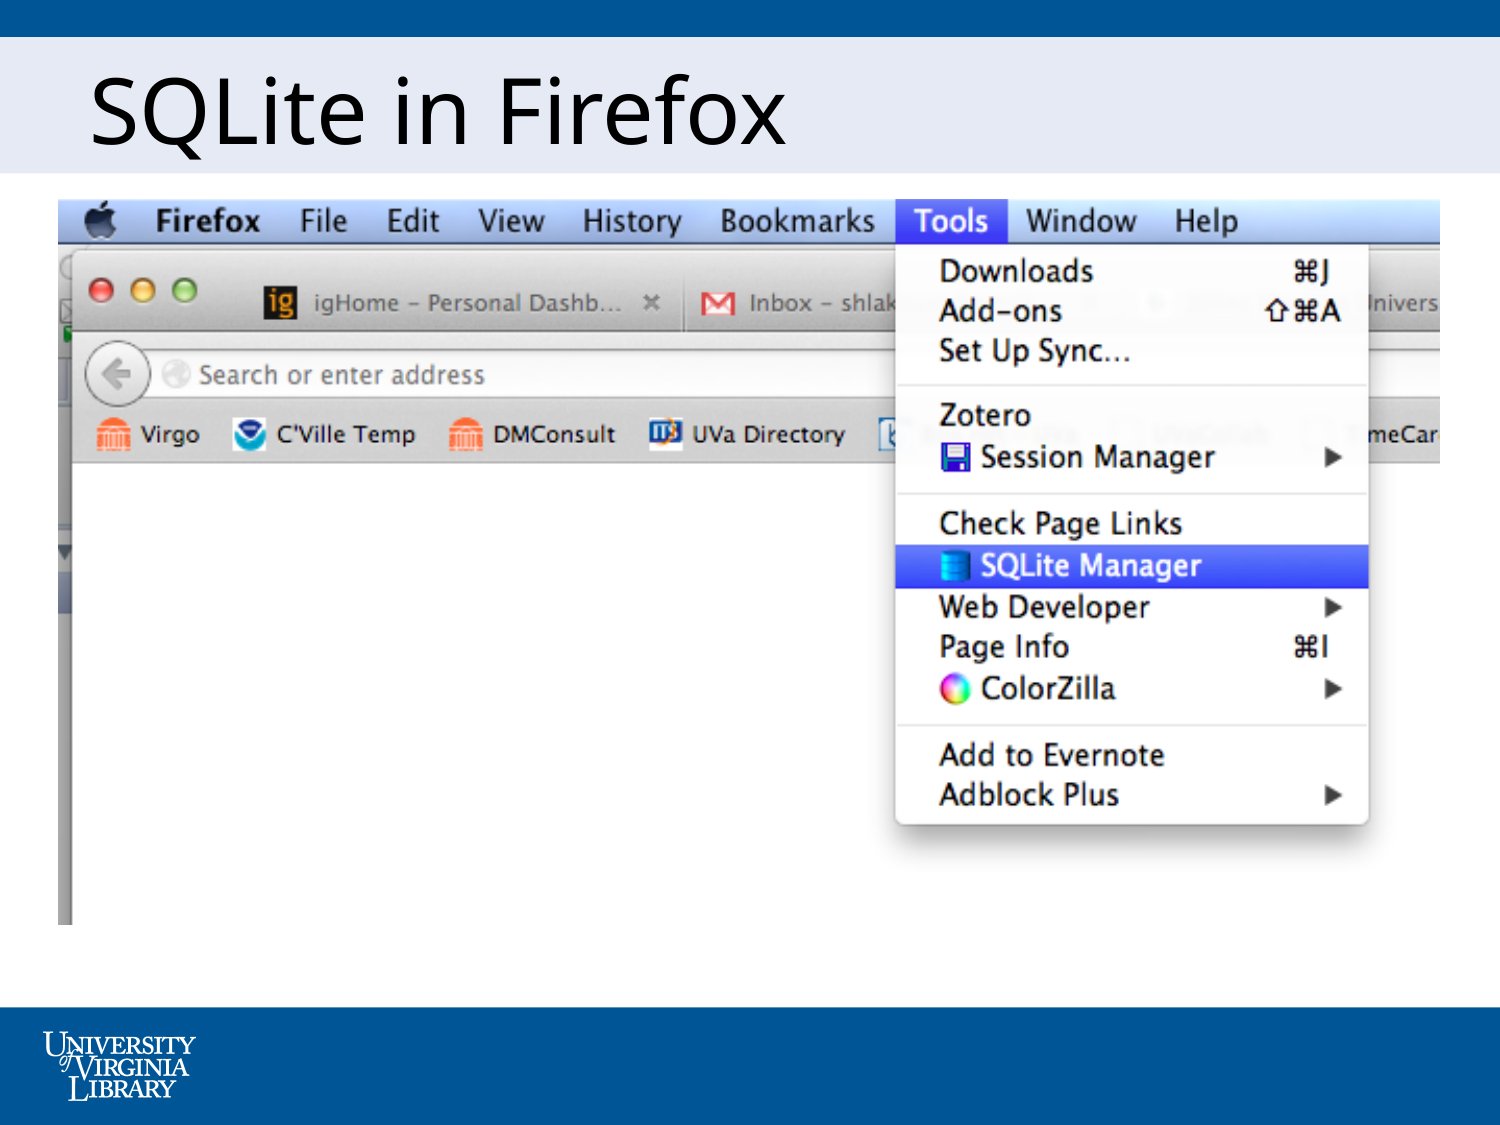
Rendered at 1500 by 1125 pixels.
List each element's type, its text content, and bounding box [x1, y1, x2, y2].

picture [0, 0, 1500, 1125]
title SQLite in Firefox [75, 45, 1425, 175]
